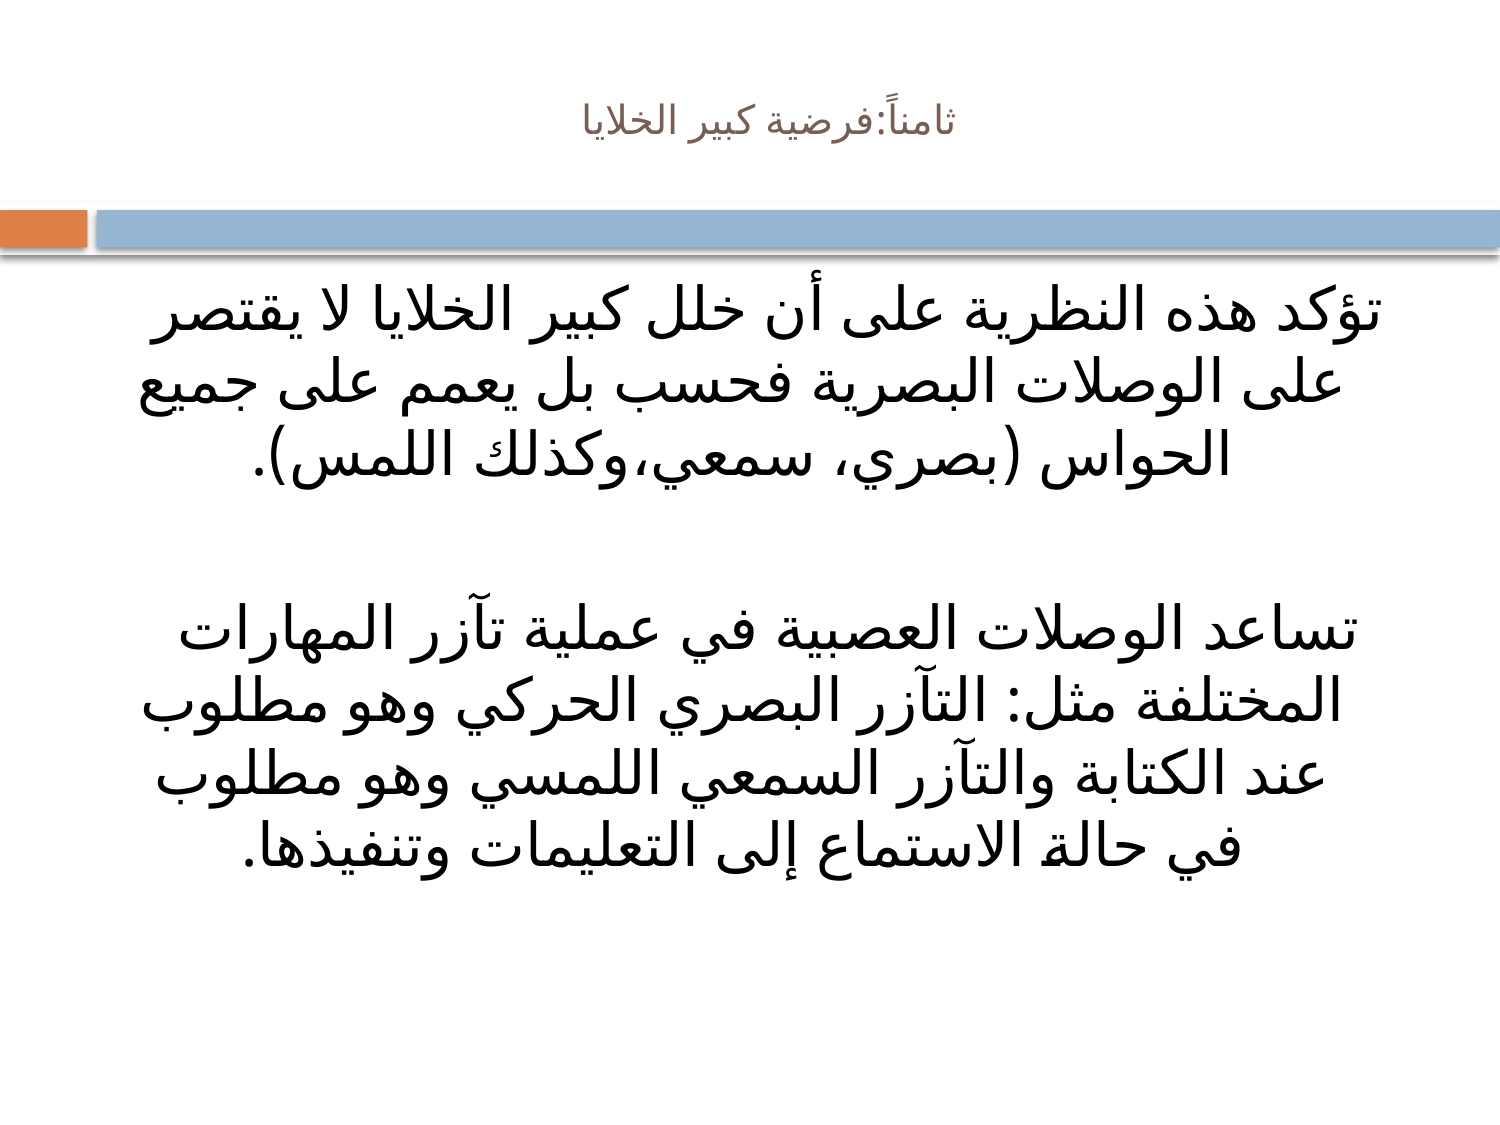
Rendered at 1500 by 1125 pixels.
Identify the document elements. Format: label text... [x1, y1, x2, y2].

list تؤكد هذه النظرية على أن خلل كبير الخلايا لا يقتصر على الوصلات البصرية فحسب بل يعمم على جميع الحواس (بصري، سمعي،وكذلك اللمس). تساعد الوصلات العصبية في عملية تآزر المهارات المختلفة مثل: التآزر البصري الحركي وهو مطلوب عند الكتابة والتآزر السمعي اللمسي وهو مطلوب في حالة الاستماع إلى التعليمات وتنفيذها. [100, 262, 1438, 1000]
title ثامناً:فرضية كبير الخلايا [100, 37, 1438, 200]
